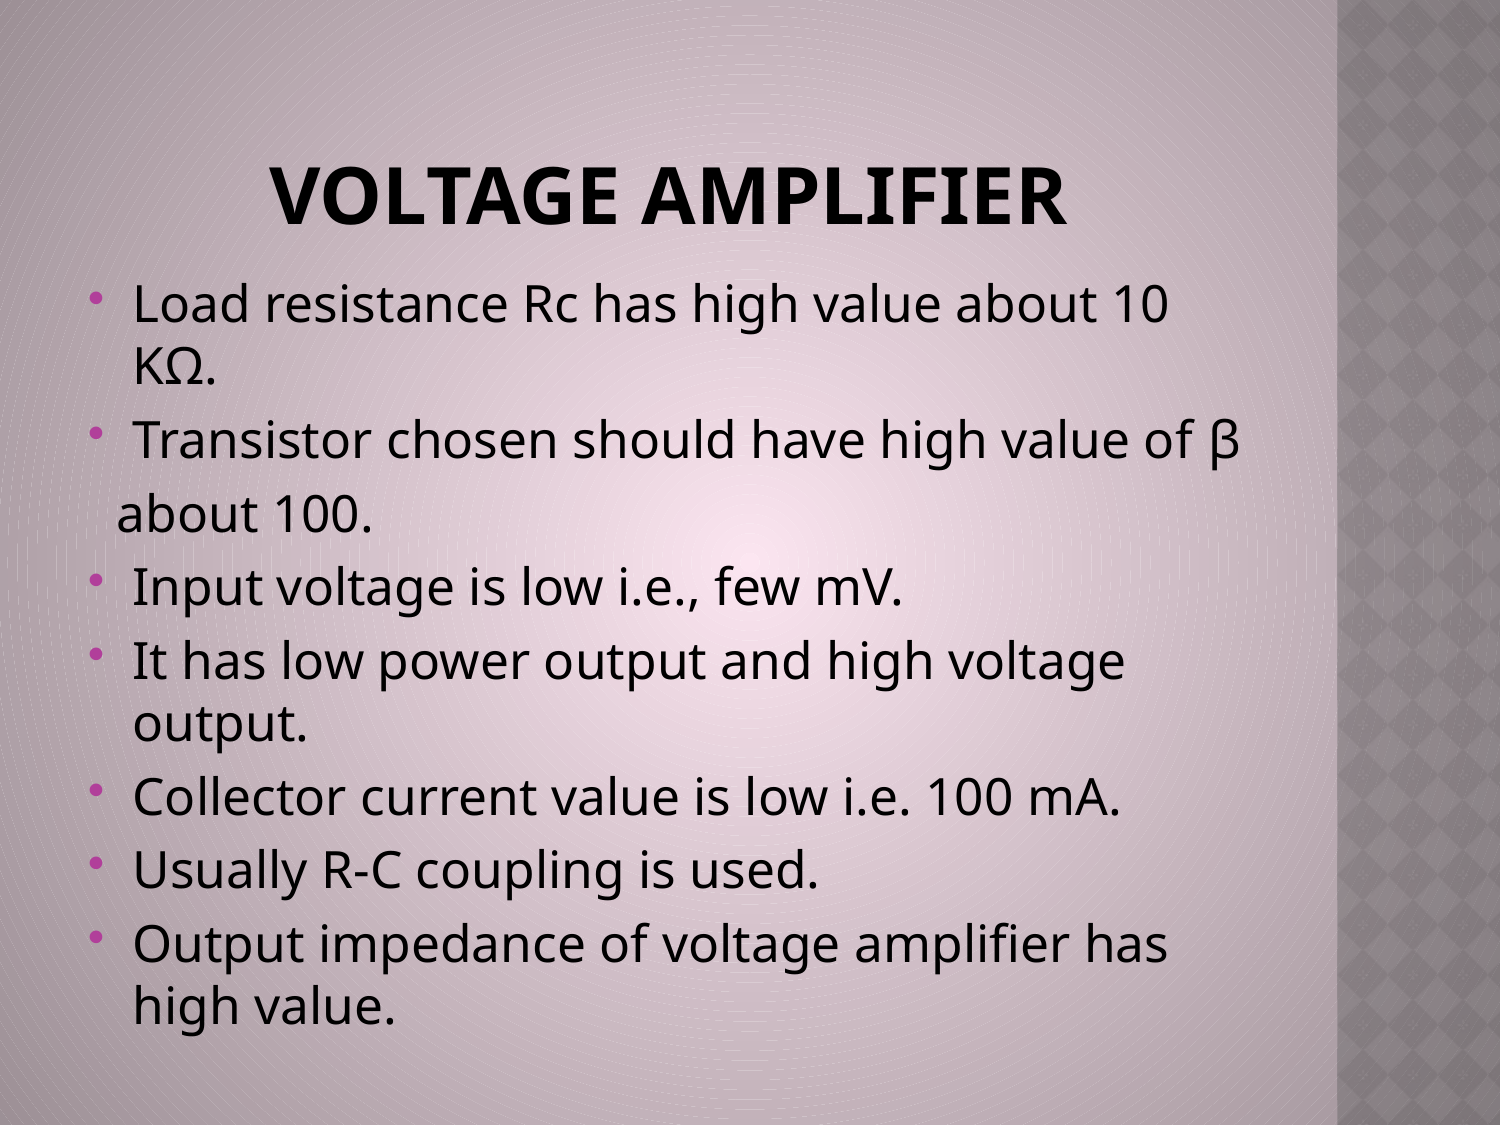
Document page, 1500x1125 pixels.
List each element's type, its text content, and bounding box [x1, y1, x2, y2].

title Voltage amplifier [75, 52, 1263, 240]
list Load resistance Rc has high value about 10 KΩ. Transistor chosen should have high value of β about 100. Input voltage is low i.e., few mV. It has low power output and high voltage output. Collector current value is low i.e. 100 mA. Usually R-C coupling is used. Output impedance of voltage amplifier has high value. [75, 264, 1263, 1059]
